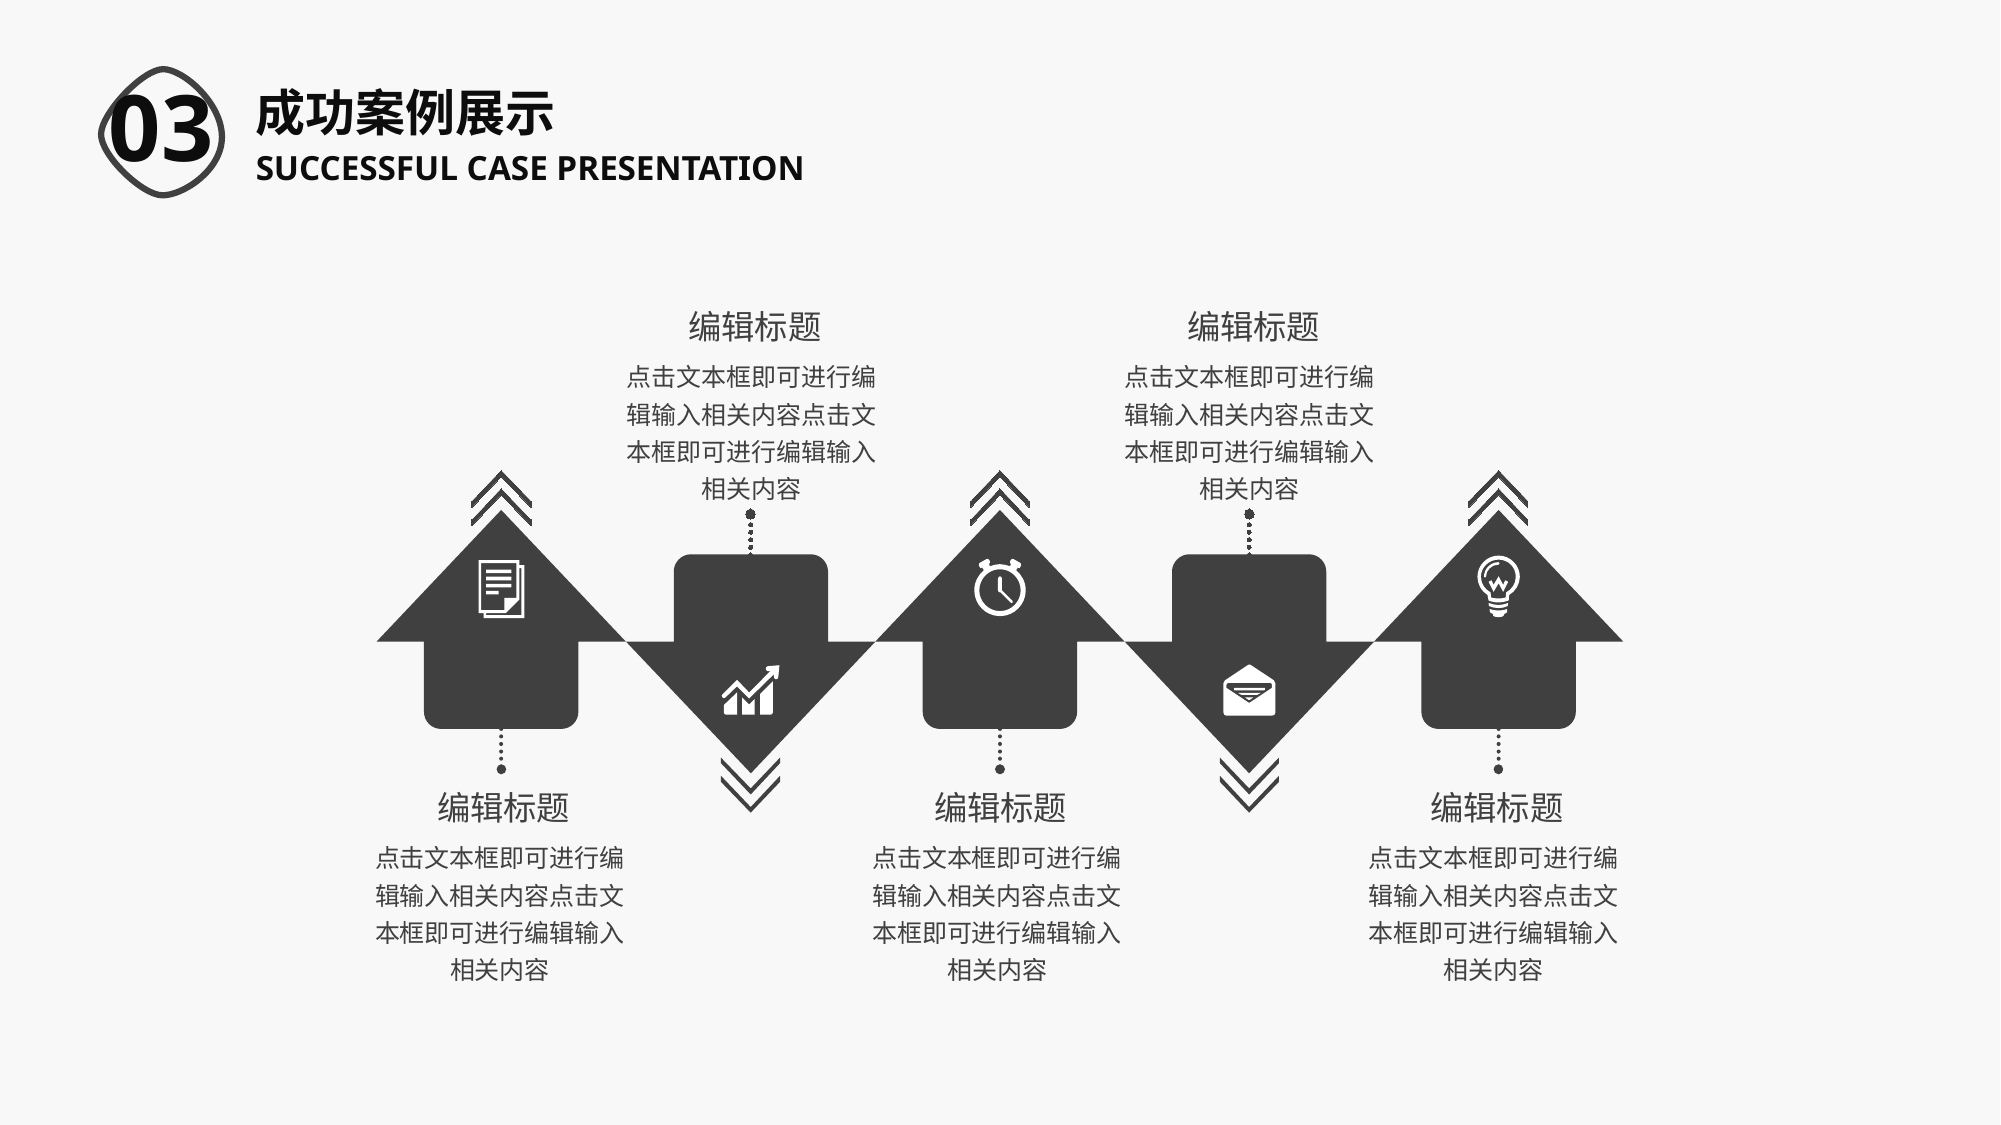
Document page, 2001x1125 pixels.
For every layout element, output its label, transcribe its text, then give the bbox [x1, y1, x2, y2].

text_box [745, 512, 756, 520]
text_box [626, 554, 876, 774]
text_box [1223, 664, 1276, 716]
text_box [742, 697, 755, 715]
text_box [478, 560, 525, 619]
text_box [1468, 470, 1528, 508]
text_box [471, 470, 532, 508]
text_box [1219, 757, 1279, 795]
text_box 03 [66, 62, 241, 188]
text_box [376, 509, 626, 729]
text_box [994, 764, 1006, 775]
text_box [720, 757, 781, 795]
text_box [1219, 775, 1279, 813]
text_box [471, 488, 532, 526]
text_box [760, 681, 773, 715]
text_box 点击文本框即可进行编辑输入相关内容点击文本框即可进行编辑输入相关内容 [1342, 827, 1645, 993]
text_box [875, 509, 1125, 729]
text_box [970, 488, 1030, 526]
text_box SUCCESSFUL CASE PRESENTATION [241, 139, 889, 195]
text_box [723, 692, 738, 715]
text_box 点击文本框即可进行编辑输入相关内容点击文本框即可进行编辑输入相关内容 [846, 827, 1148, 993]
text_box [1374, 509, 1624, 729]
text_box [1493, 764, 1504, 775]
text_box 编辑标题 [1377, 780, 1617, 835]
text_box [721, 665, 780, 699]
text_box 成功案例展示 [241, 29, 1055, 149]
text_box [720, 775, 781, 813]
text_box [141, 188, 189, 197]
text_box 点击文本框即可进行编辑输入相关内容点击文本框即可进行编辑输入相关内容 [600, 347, 903, 512]
text_box 编辑标题 [635, 299, 875, 354]
text_box 点击文本框即可进行编辑输入相关内容点击文本框即可进行编辑输入相关内容 [349, 827, 651, 993]
text_box [974, 558, 1026, 617]
text_box 编辑标题 [1134, 299, 1373, 354]
text_box 编辑标题 [384, 780, 624, 835]
text_box 点击文本框即可进行编辑输入相关内容点击文本框即可进行编辑输入相关内容 [1098, 347, 1401, 512]
text_box 编辑标题 [881, 780, 1121, 835]
text_box [1468, 488, 1528, 526]
text_box [1477, 555, 1520, 609]
text_box [970, 470, 1030, 508]
text_box [496, 764, 507, 775]
text_box [1125, 554, 1374, 774]
text_box [1244, 512, 1255, 520]
text_box [1489, 609, 1508, 618]
